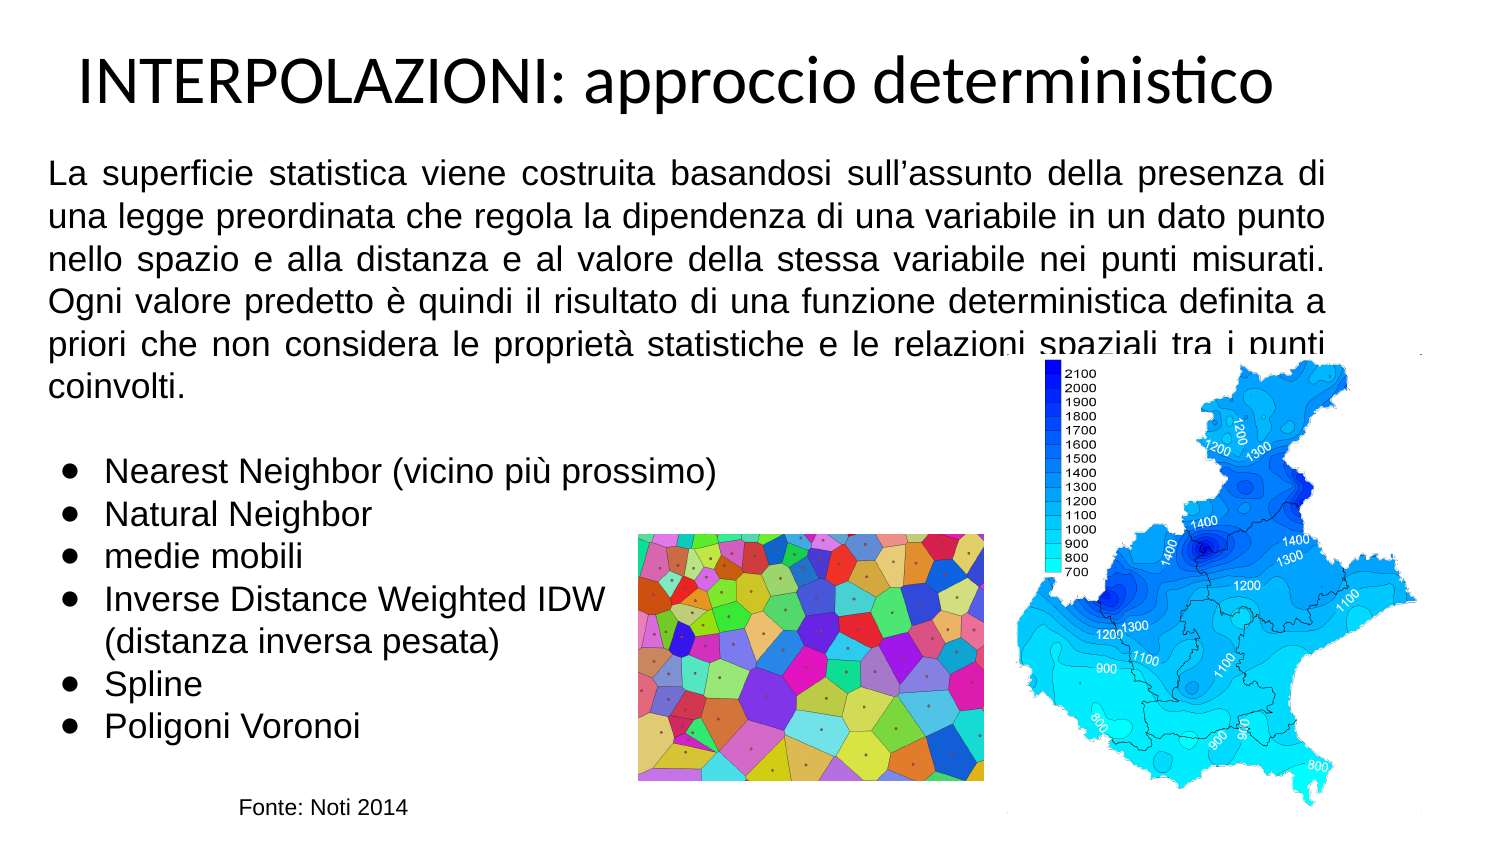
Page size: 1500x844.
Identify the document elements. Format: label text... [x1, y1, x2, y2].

text_box Fonte: Noti 2014 [227, 780, 493, 837]
picture [1007, 354, 1422, 814]
picture [638, 534, 985, 782]
text_box La superficie statistica viene costruita basandosi sull’assunto della presenza di una legge preordinata che regola la dipendenza di una variabile in un dato punto nello spazio e alla distanza e al valore della stessa variabile nei punti misurati. Ogni valore predetto è quindi il risultato di una funzione deterministica definita a priori che non considera le proprietà statistiche e le relazioni spaziali tra i punti coinvolti. Nearest Neighbor (vicino più prossimo) Natural Neighbor medie mobili Inverse Distance Weighted IDW (distanza inversa pesata) Spline Poligoni Voronoi [36, 139, 1339, 439]
title INTERPOLAZIONI: approccio deterministico [66, 0, 1361, 164]
